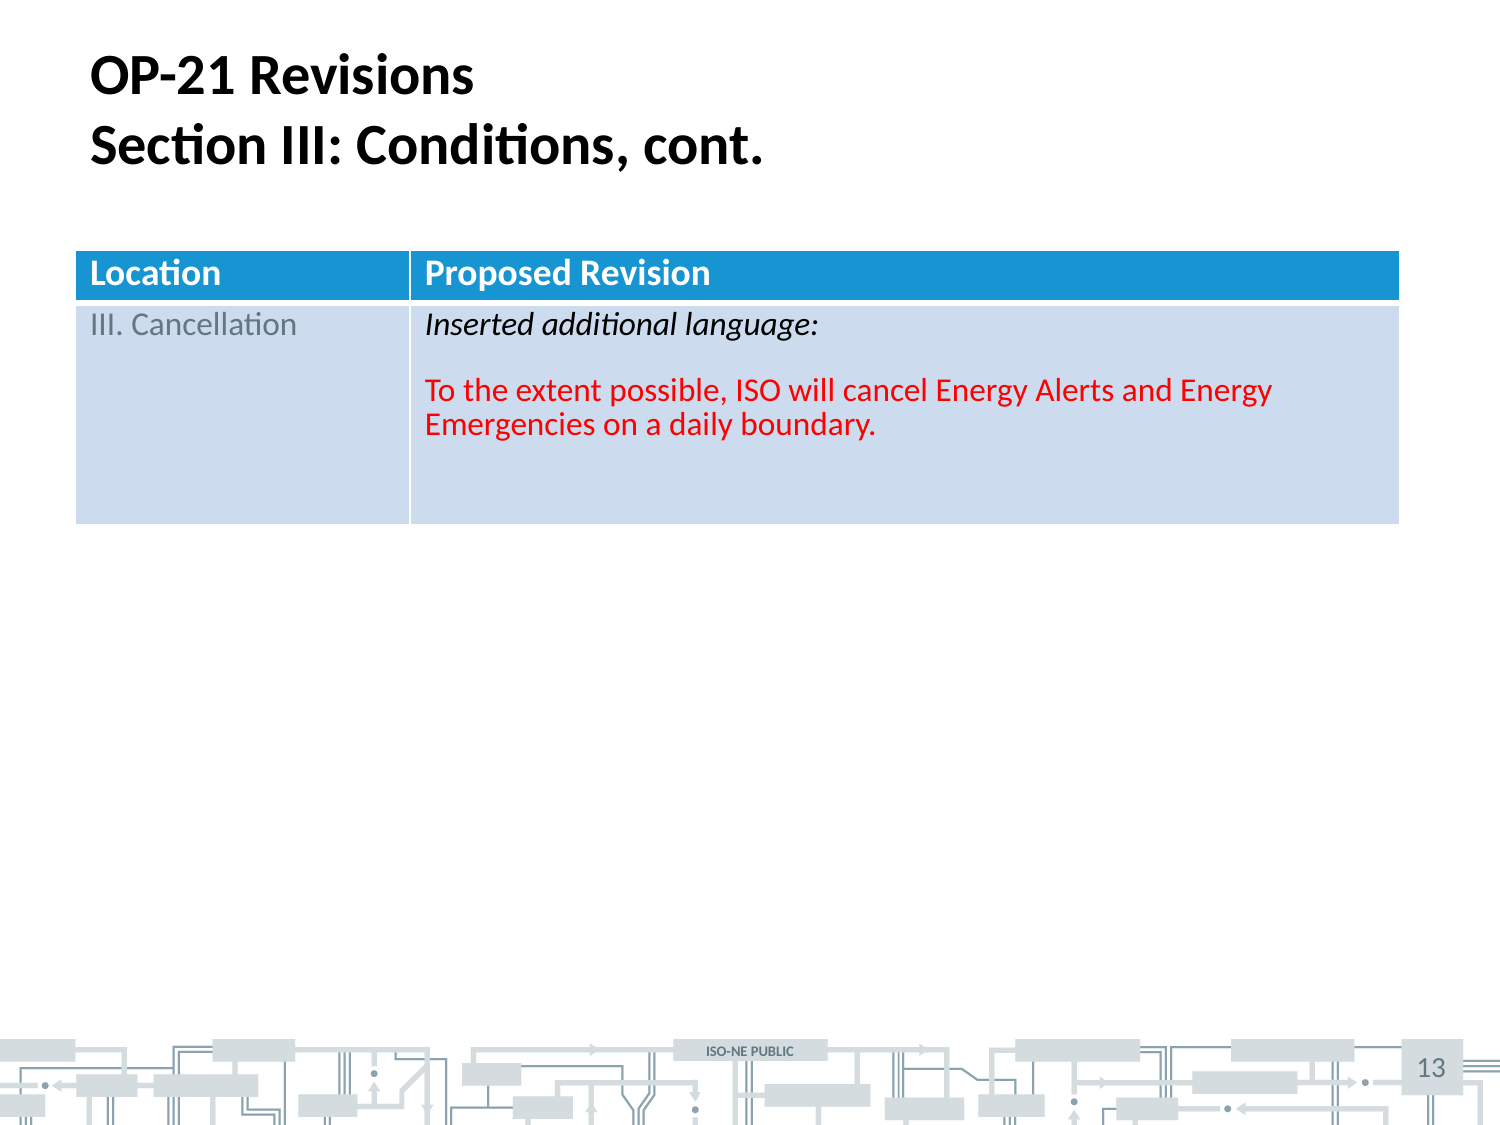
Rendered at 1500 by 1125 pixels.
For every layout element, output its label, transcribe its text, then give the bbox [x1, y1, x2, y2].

table_header Proposed Revision [411, 251, 1399, 300]
table_cell III. Cancellation [76, 306, 409, 524]
title OP-21 Revisions Section III: Conditions, cont. [75, 12, 1425, 200]
picture [0, 1031, 1500, 1125]
table_cell Inserted additional language: To the extent possible, ISO will cancel Energy Alerts and Energy Emergencies on a daily boundary. [411, 306, 1399, 524]
slide_number 13 [1400, 1044, 1463, 1088]
table_header Location [76, 251, 409, 300]
